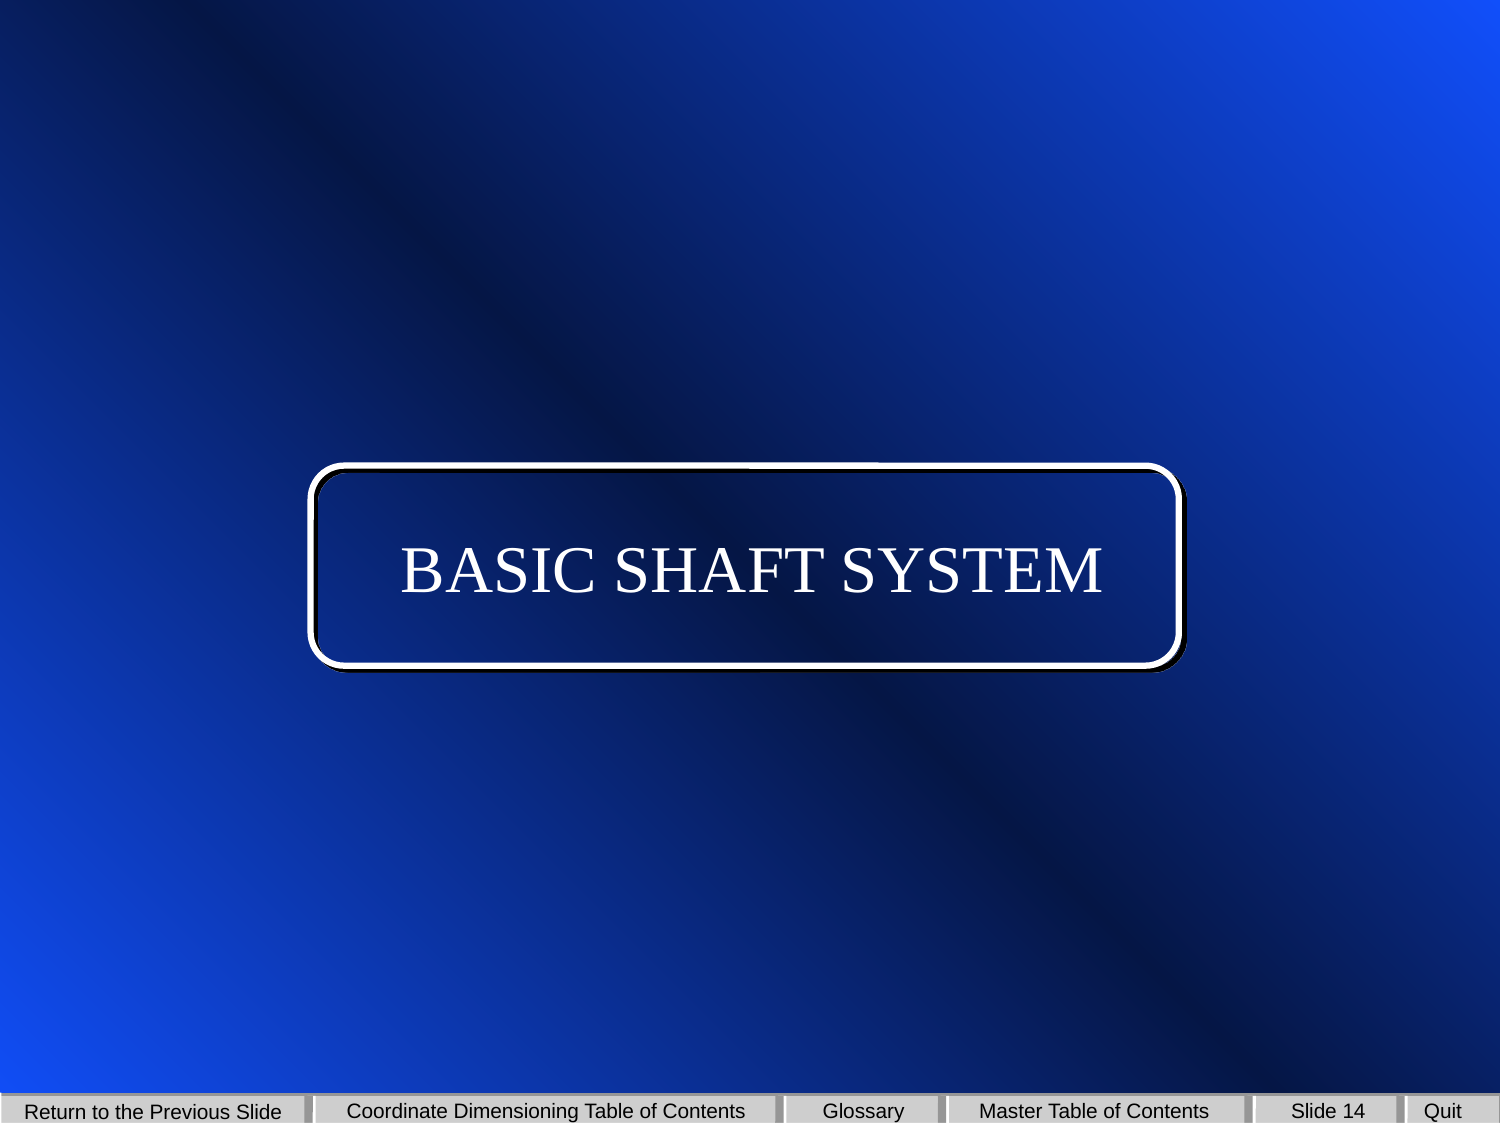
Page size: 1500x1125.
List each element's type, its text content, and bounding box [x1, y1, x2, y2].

title BASIC SHAFT SYSTEM [114, 471, 324, 661]
title BASIC SHAFT SYSTEM [1165, 471, 1391, 661]
text_box [310, 465, 1179, 666]
